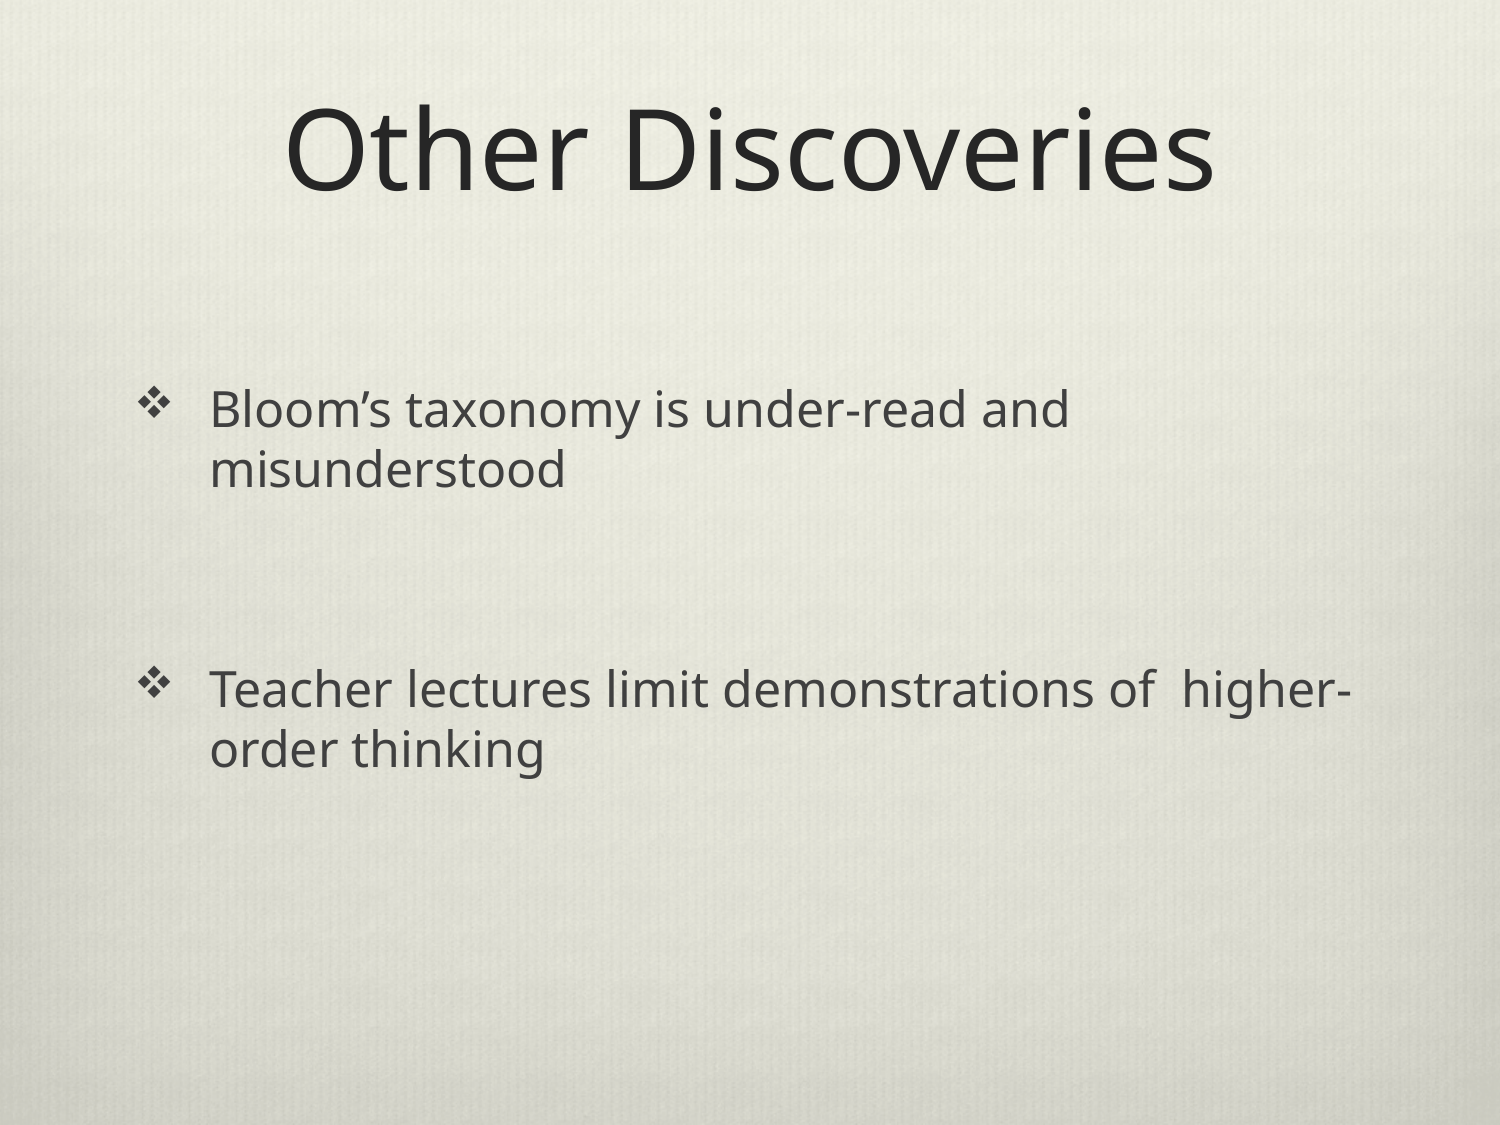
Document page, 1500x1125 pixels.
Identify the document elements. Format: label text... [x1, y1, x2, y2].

title Other Discoveries [119, 51, 1381, 240]
list Bloom’s taxonomy is under-read and misunderstood Teacher lectures limit demonstrations of higher-order thinking [119, 260, 1381, 1011]
